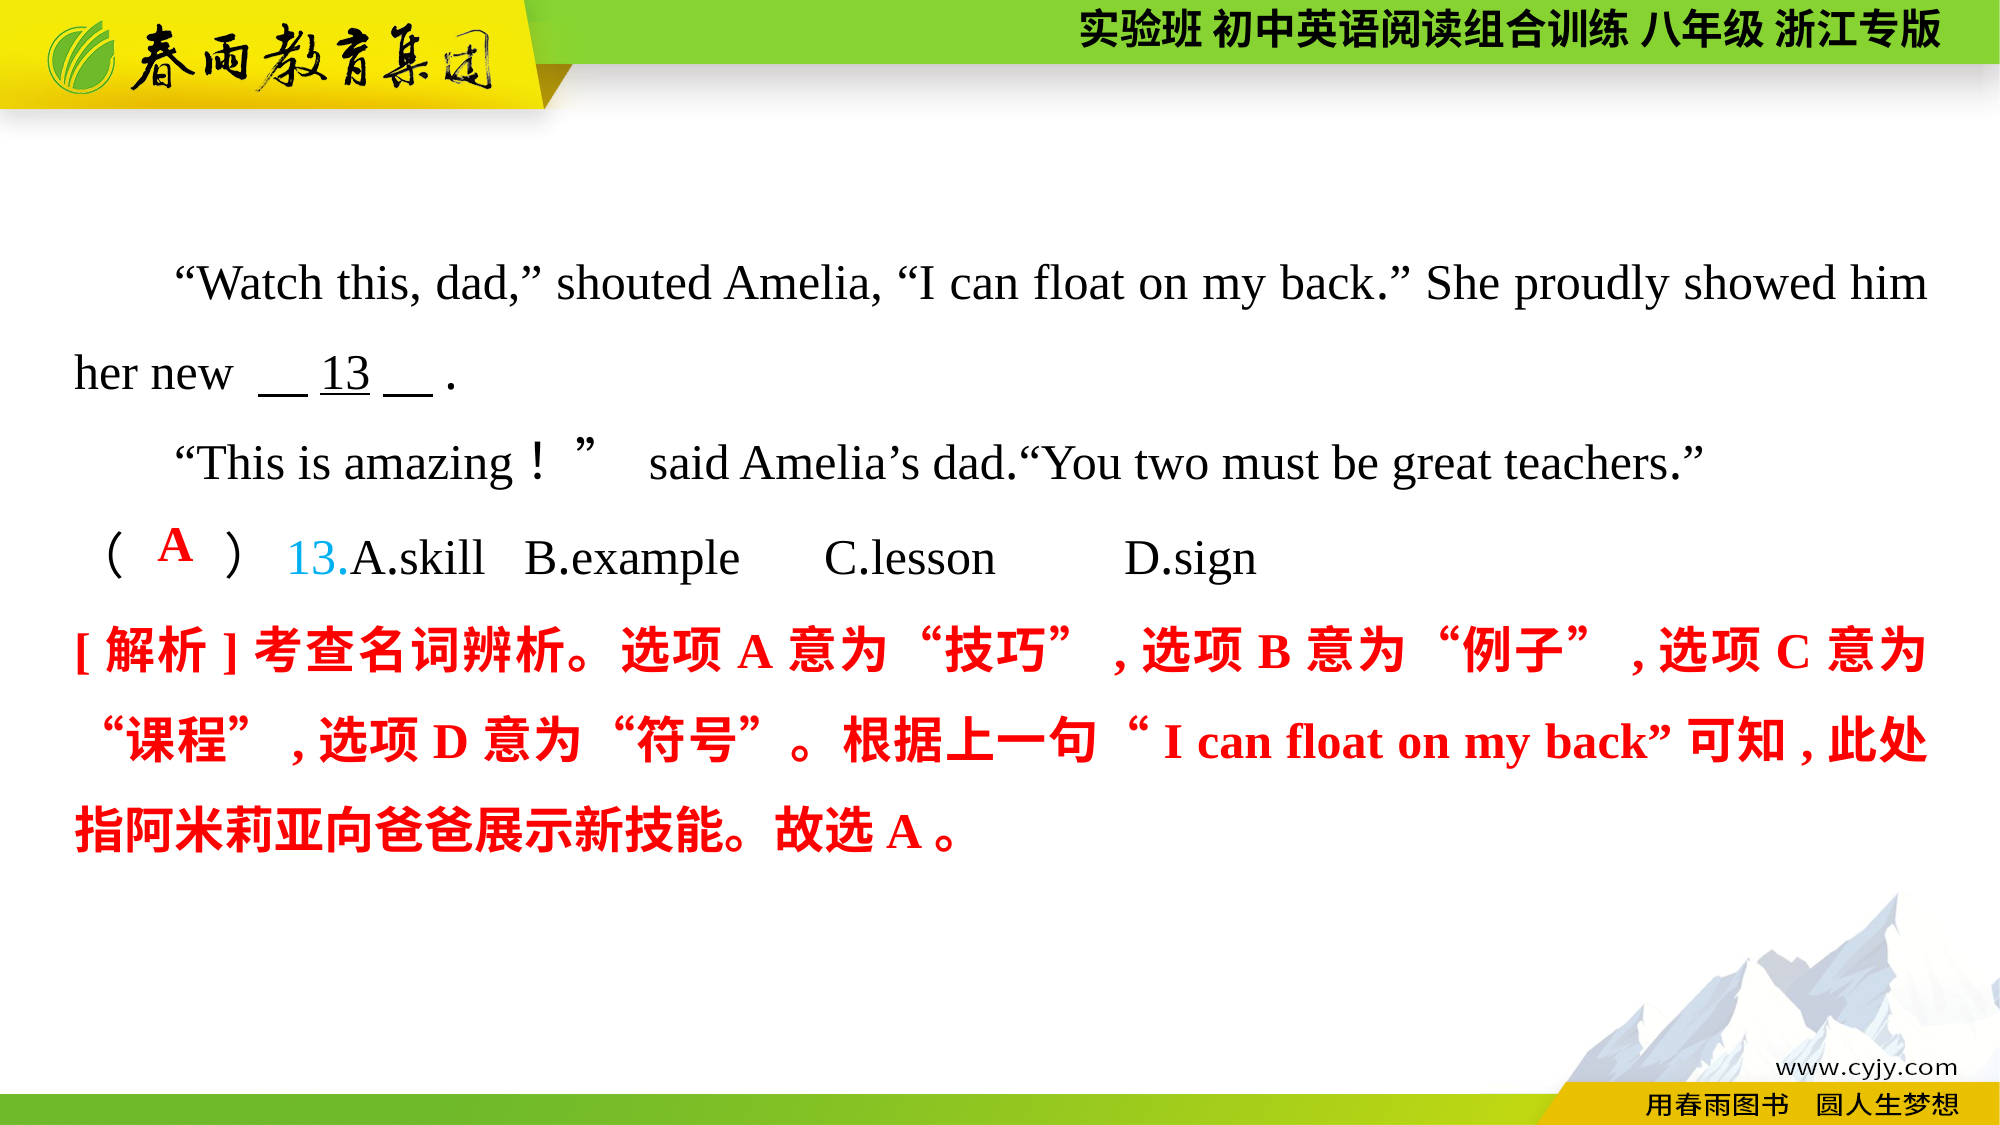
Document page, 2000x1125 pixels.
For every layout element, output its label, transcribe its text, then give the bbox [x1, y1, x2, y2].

text_box A [142, 504, 209, 580]
list “Watch this, dad,” shouted Amelia, “I can float on my back.” She proudly showed him her new 13 . “This is amazing！” said Amelia’s dad.“You two must be great teachers.” [59, 212, 1944, 489]
text_box （ ）13.A.skill B.example C.lesson D.sign [59, 489, 1944, 592]
text_box [解析]考查名词辨析。选项A意为“技巧”,选项B意为“例子”,选项C意为“课程”,选项D意为“符号”。根据上一句“I can float on my back”可知,此处指阿米莉亚向爸爸展示新技能。故选A。 [59, 592, 1944, 867]
picture [0, 0, 2000, 1125]
